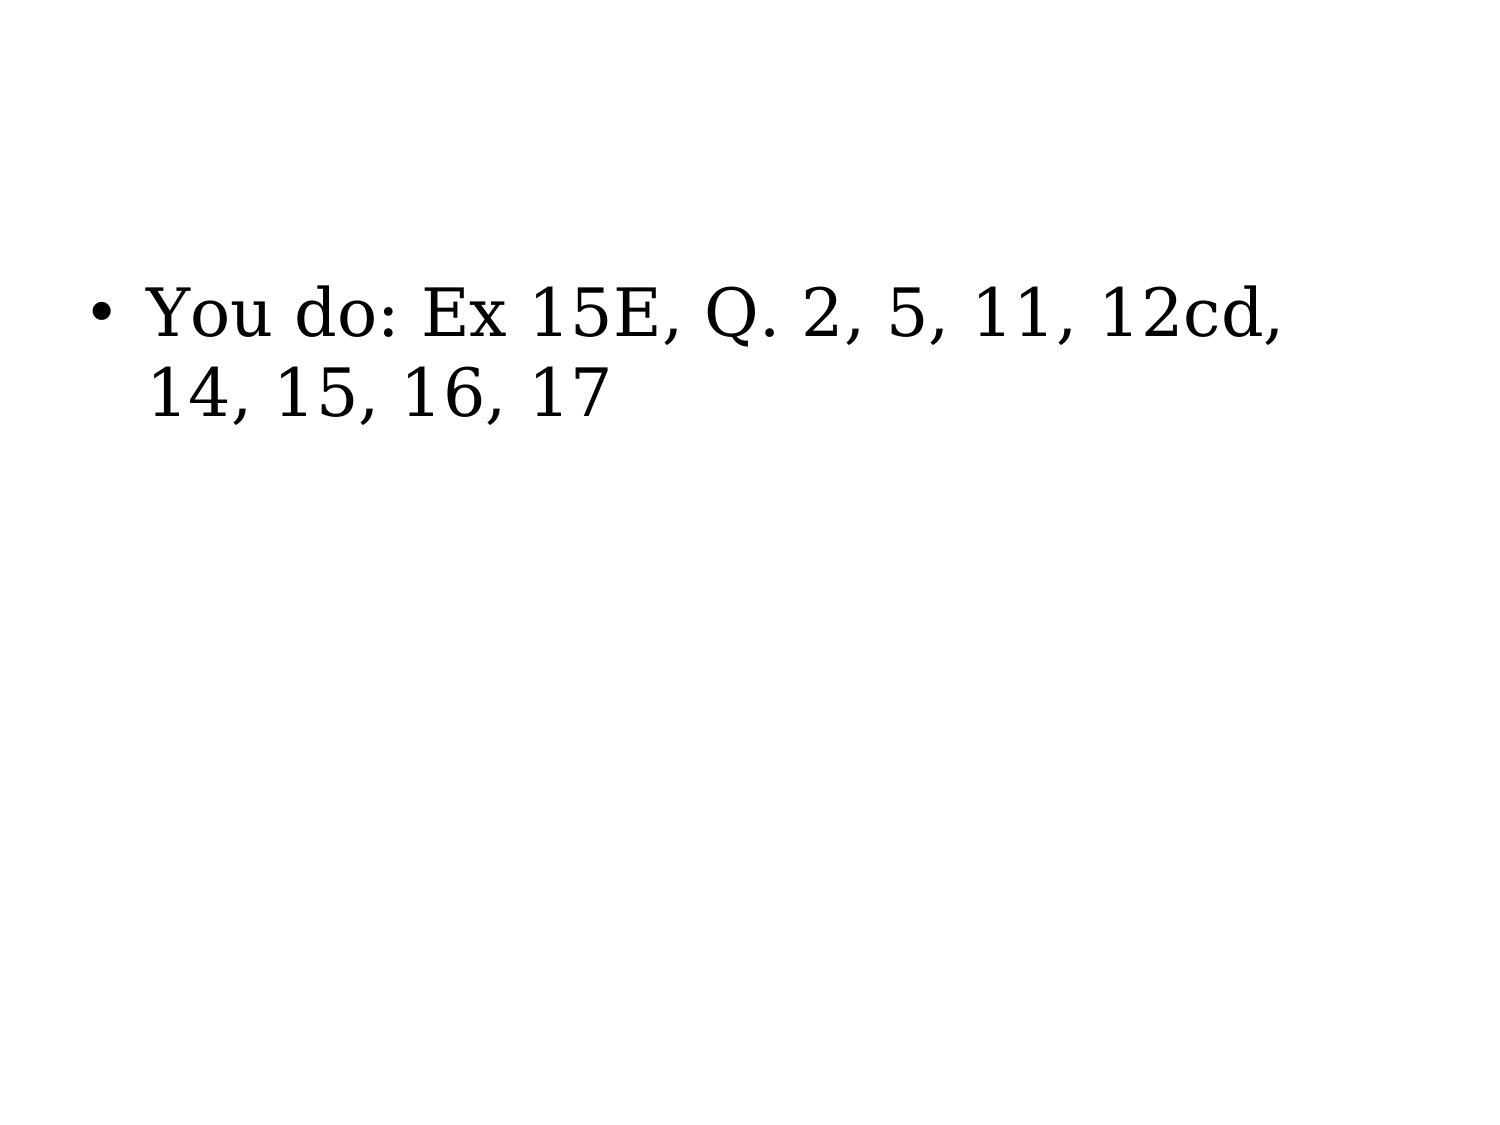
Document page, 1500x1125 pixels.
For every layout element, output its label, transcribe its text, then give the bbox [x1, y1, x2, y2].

list You do: Ex 15E, Q. 2, 5, 11, 12cd, 14, 15, 16, 17 [75, 262, 1425, 1005]
